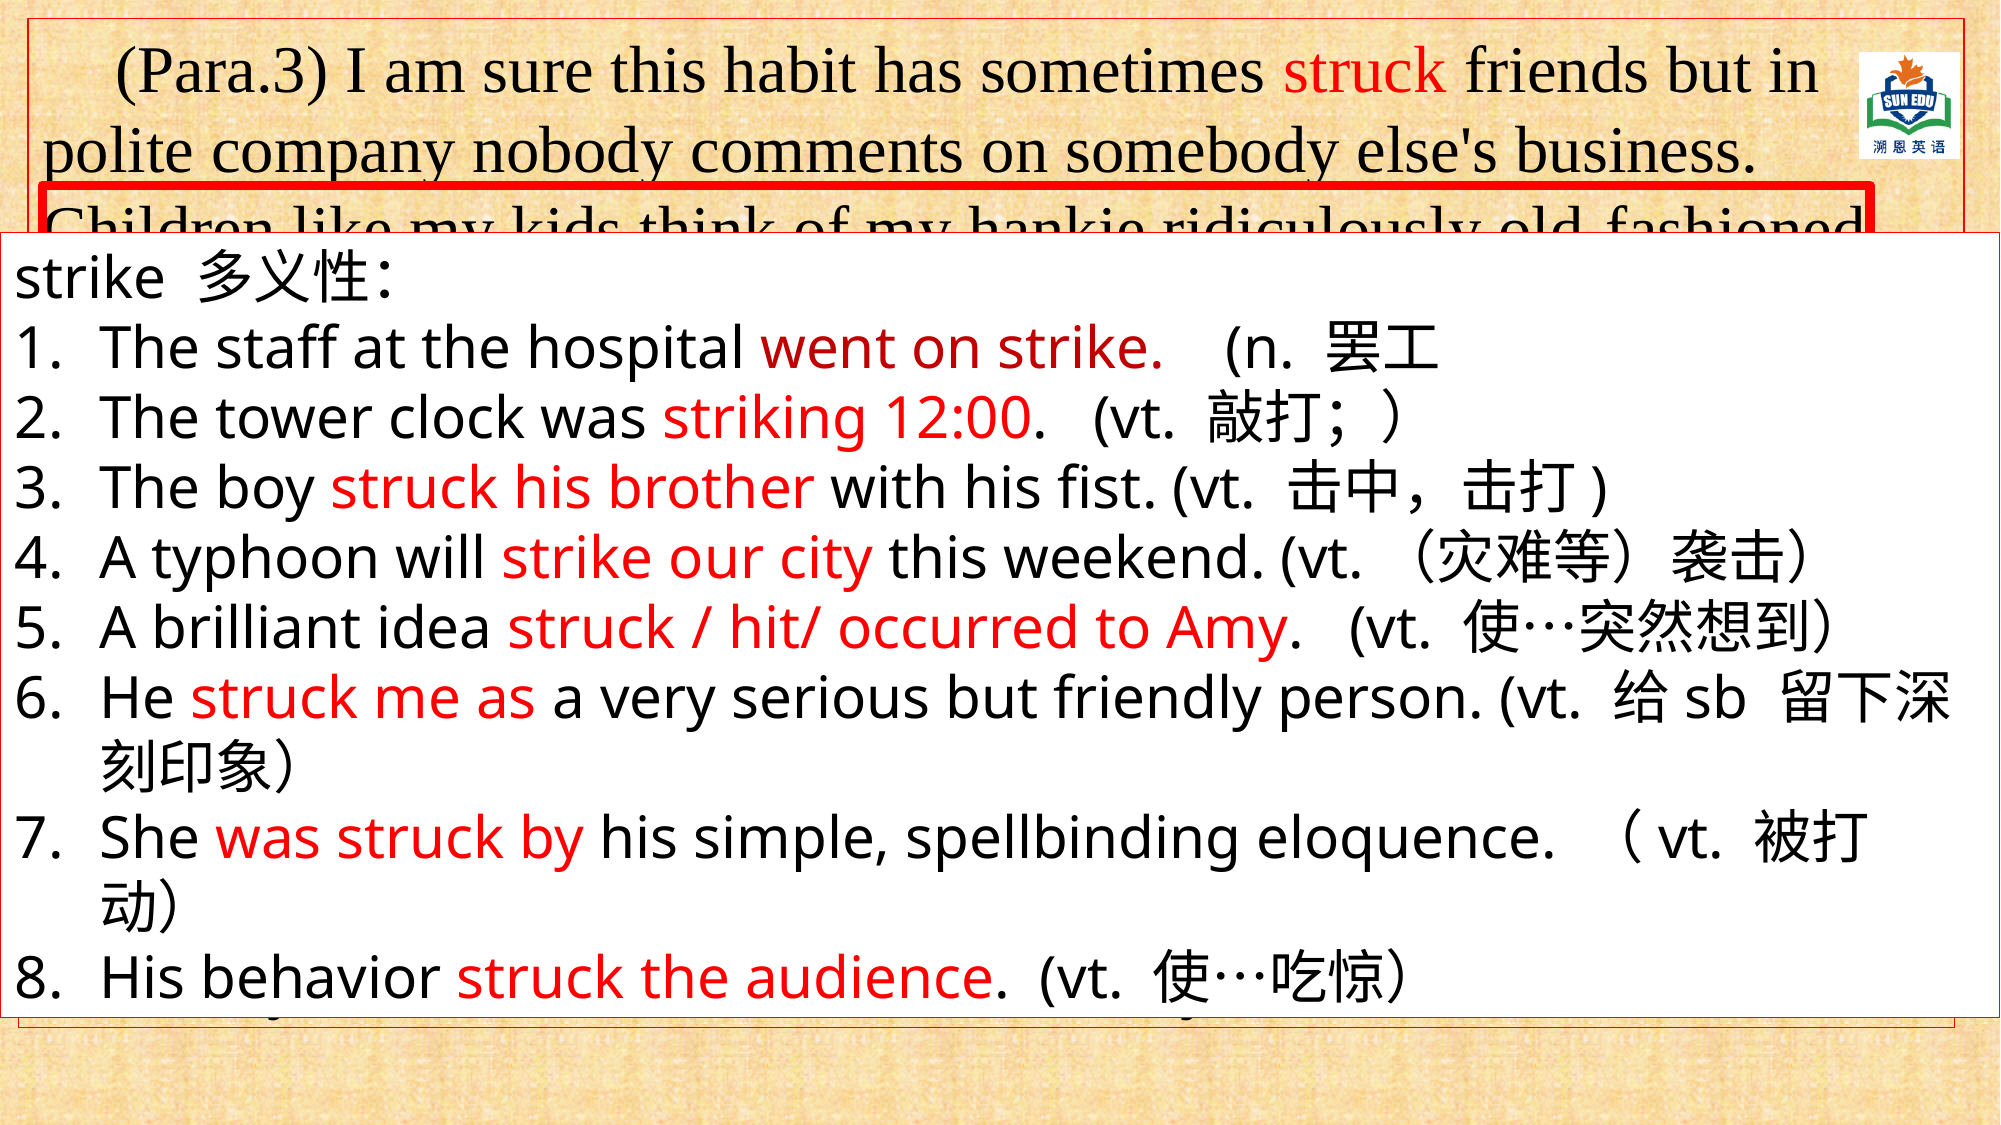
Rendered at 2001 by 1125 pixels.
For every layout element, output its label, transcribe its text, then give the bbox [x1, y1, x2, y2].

text_box (Para.3) I am sure this habit has sometimes struck friends but in polite company nobody comments on somebody else's business. Children like my kids think of my hankie ridiculously old-fashioned and they have their arguments. If you have to be prepared every day for allergies or a cold, why not choose a little packet of tissues, which saves you from that disgusting business of blowing your nose in the thing and then stuffing it back in your pants? [27, 18, 1964, 232]
text_box [42, 185, 1870, 232]
picture [1859, 52, 1960, 159]
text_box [342, 496, 638, 893]
text_box 25. How do the younger generation like the handkerchief? A. They adore it very much. B. They regard it as fashionable. C. They consider it inconvenient. D. They desire to have their own someday. [18, 1018, 1955, 1028]
picture [0, 0, 2001, 1125]
text_box strike 多义性： The staff at the hospital went on strike. (n. 罢工 The tower clock was striking 12:00. (vt. 敲打；） The boy struck his brother with his fist. (vt. 击中，击打) A typhoon will strike our city this weekend. (vt.（灾难等）袭击） A brilliant idea struck / hit/ occurred to Amy. (vt. 使…突然想到） He struck me as a very serious but friendly person. (vt. 给sb 留下深刻印象） She was struck by his simple, spellbinding eloquence. （vt. 被打动） His behavior struck the audience. (vt. 使…吃惊） [0, 232, 2000, 1018]
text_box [637, 412, 1388, 868]
